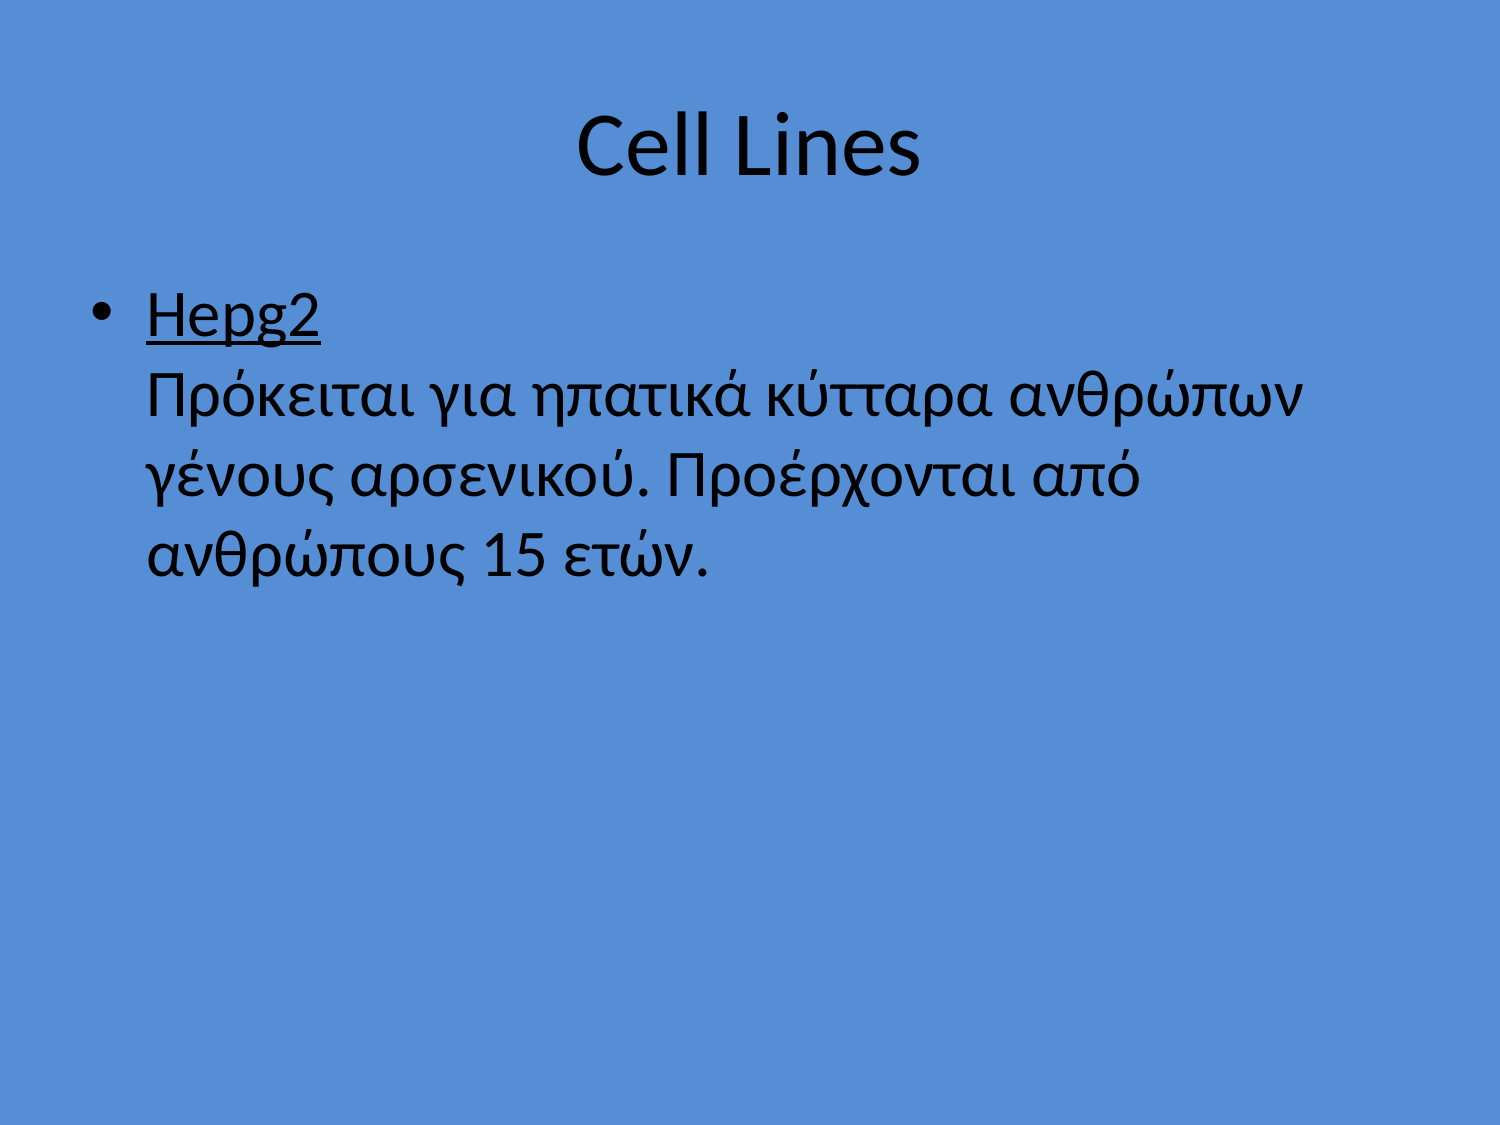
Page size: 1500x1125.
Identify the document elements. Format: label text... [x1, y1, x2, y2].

list Hepg2 Πρόκειται για ηπατικά κύτταρα ανθρώπων γένους αρσενικού. Προέρχονται από ανθρώπους 15 ετών. [75, 262, 1425, 1005]
title Cell Lines [75, 45, 1425, 233]
